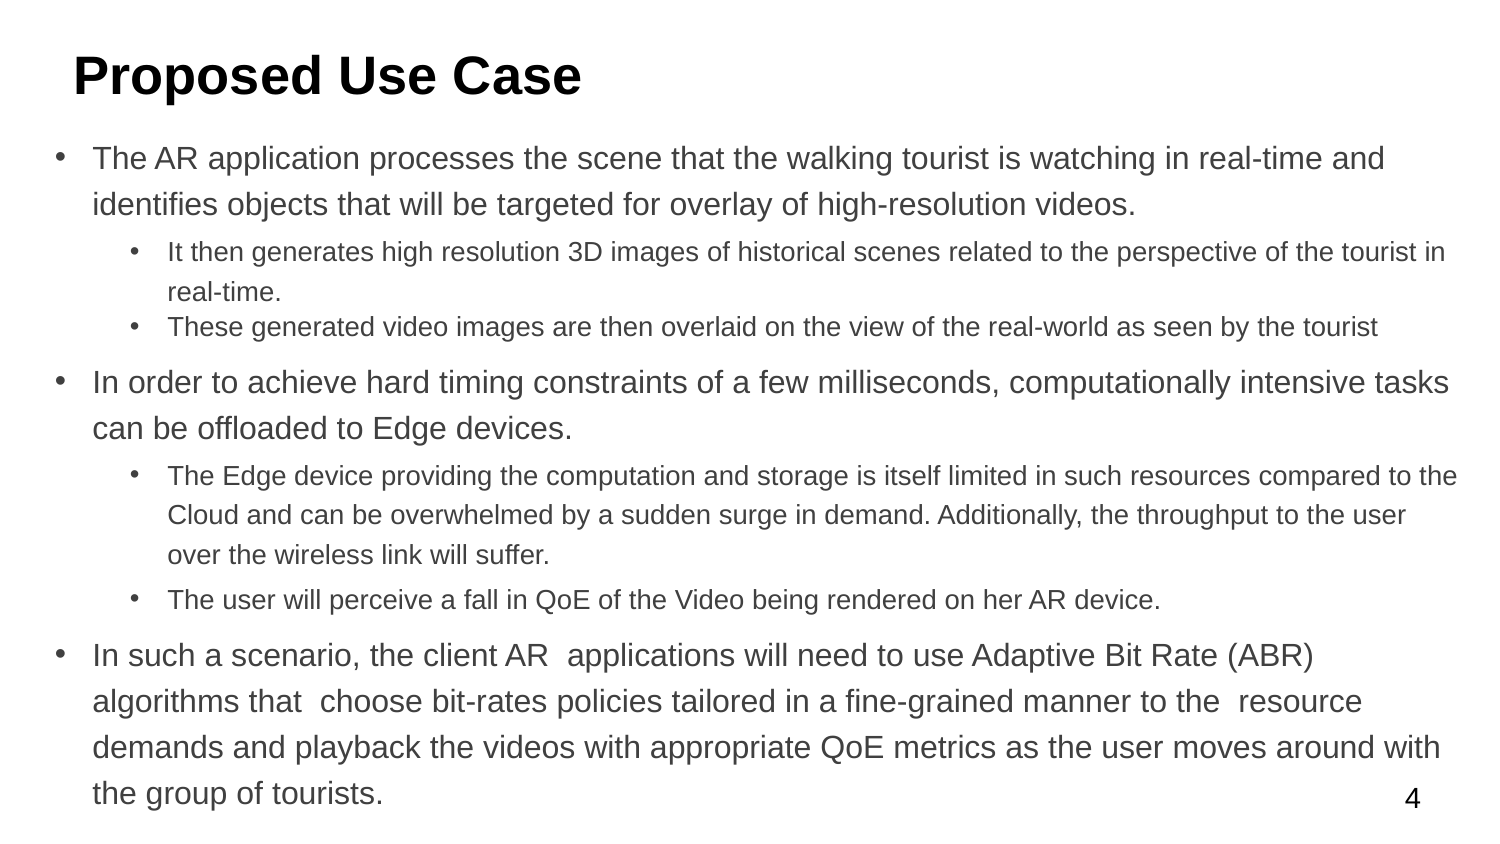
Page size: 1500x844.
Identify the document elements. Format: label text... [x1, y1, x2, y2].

text_box The AR application processes the scene that the walking tourist is watching in real-time and identifies objects that will be targeted for overlay of high-resolution videos. It then generates high resolution 3D images of historical scenes related to the perspective of the tourist in real-time. These generated video images are then overlaid on the view of the real-world as seen by the tourist In order to achieve hard timing constraints of a few milliseconds, computationally intensive tasks can be offloaded to Edge devices. The Edge device providing the computation and storage is itself limited in such resources compared to the Cloud and can be overwhelmed by a sudden surge in demand. Additionally, the throughput to the user over the wireless link will suffer. The user will perceive a fall in QoE of the Video being rendered on her AR device. In such a scenario, the client AR applications will need to use Adaptive Bit Rate (ABR) algorithms that choose bit-rates policies tailored in a fine-grained manner to the resource demands and playback the videos with appropriate QoE metrics as the user moves around with the group of tourists. [40, 122, 1474, 828]
slide_number 4 [1389, 764, 1480, 830]
title Proposed Use Case [58, 15, 1456, 110]
